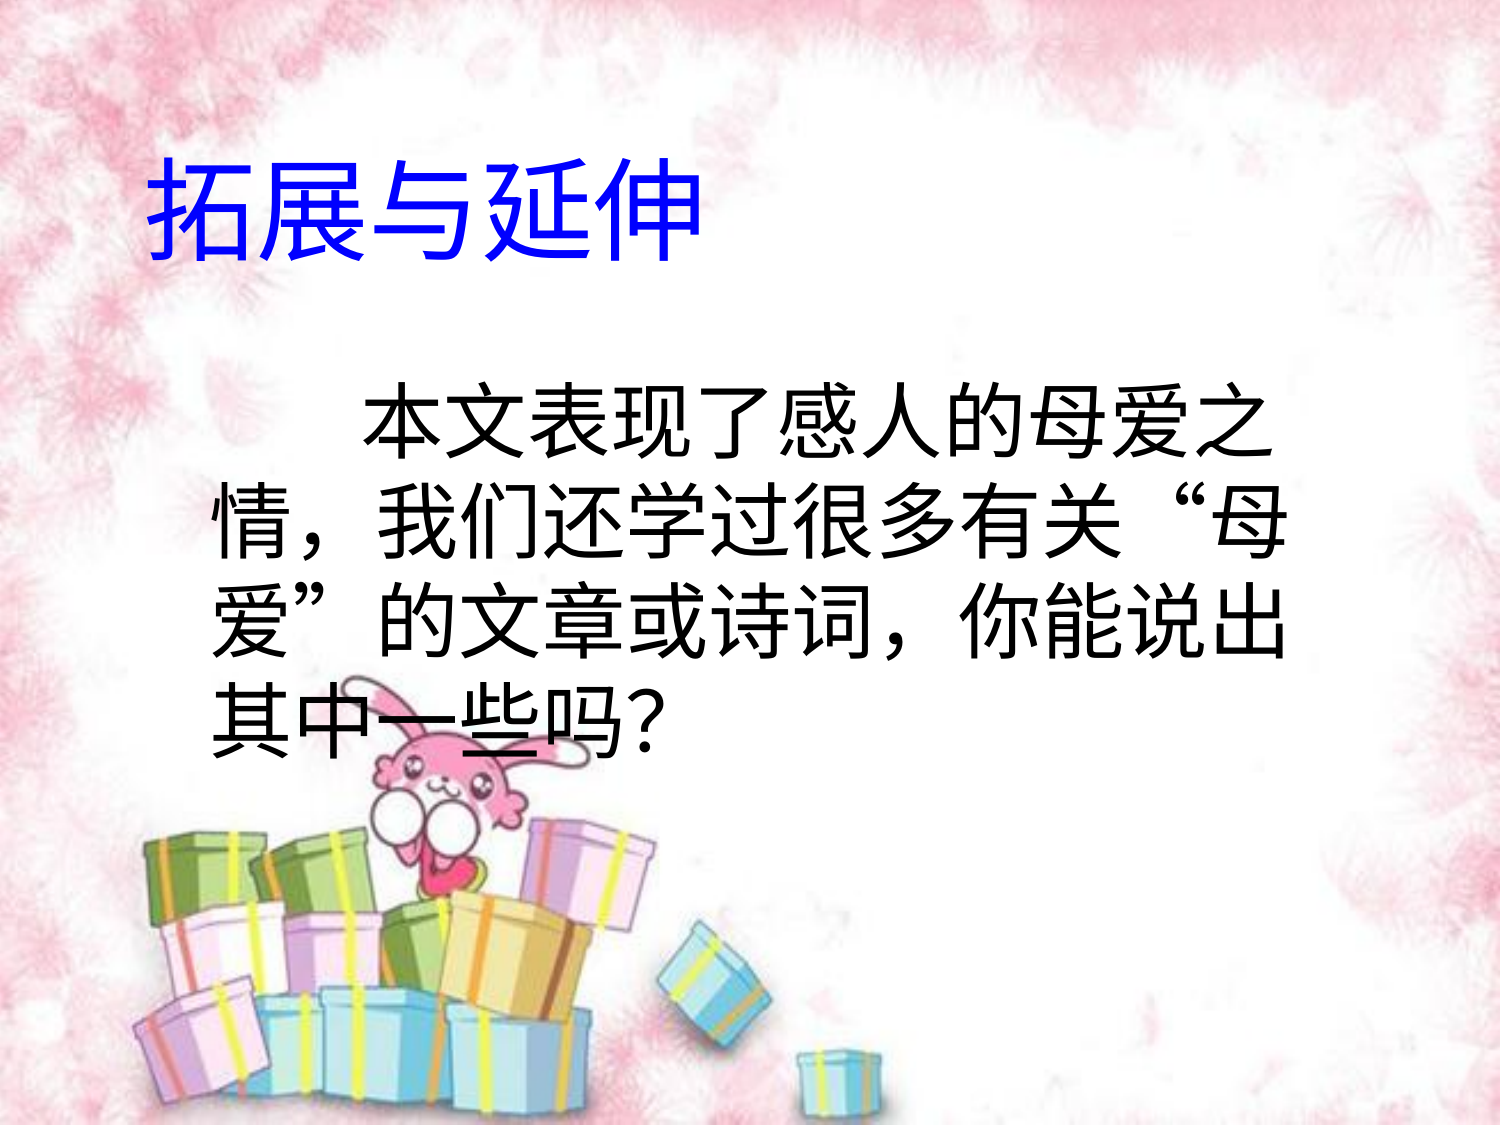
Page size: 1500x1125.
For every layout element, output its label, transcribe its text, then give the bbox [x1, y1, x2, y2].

title 拓展与延伸 [64, 113, 786, 302]
text_box 本文表现了感人的母爱之情，我们还学过很多有关“母爱”的文章或诗词，你能说出其中一些吗？ [194, 361, 1347, 777]
picture [0, 0, 1500, 1125]
